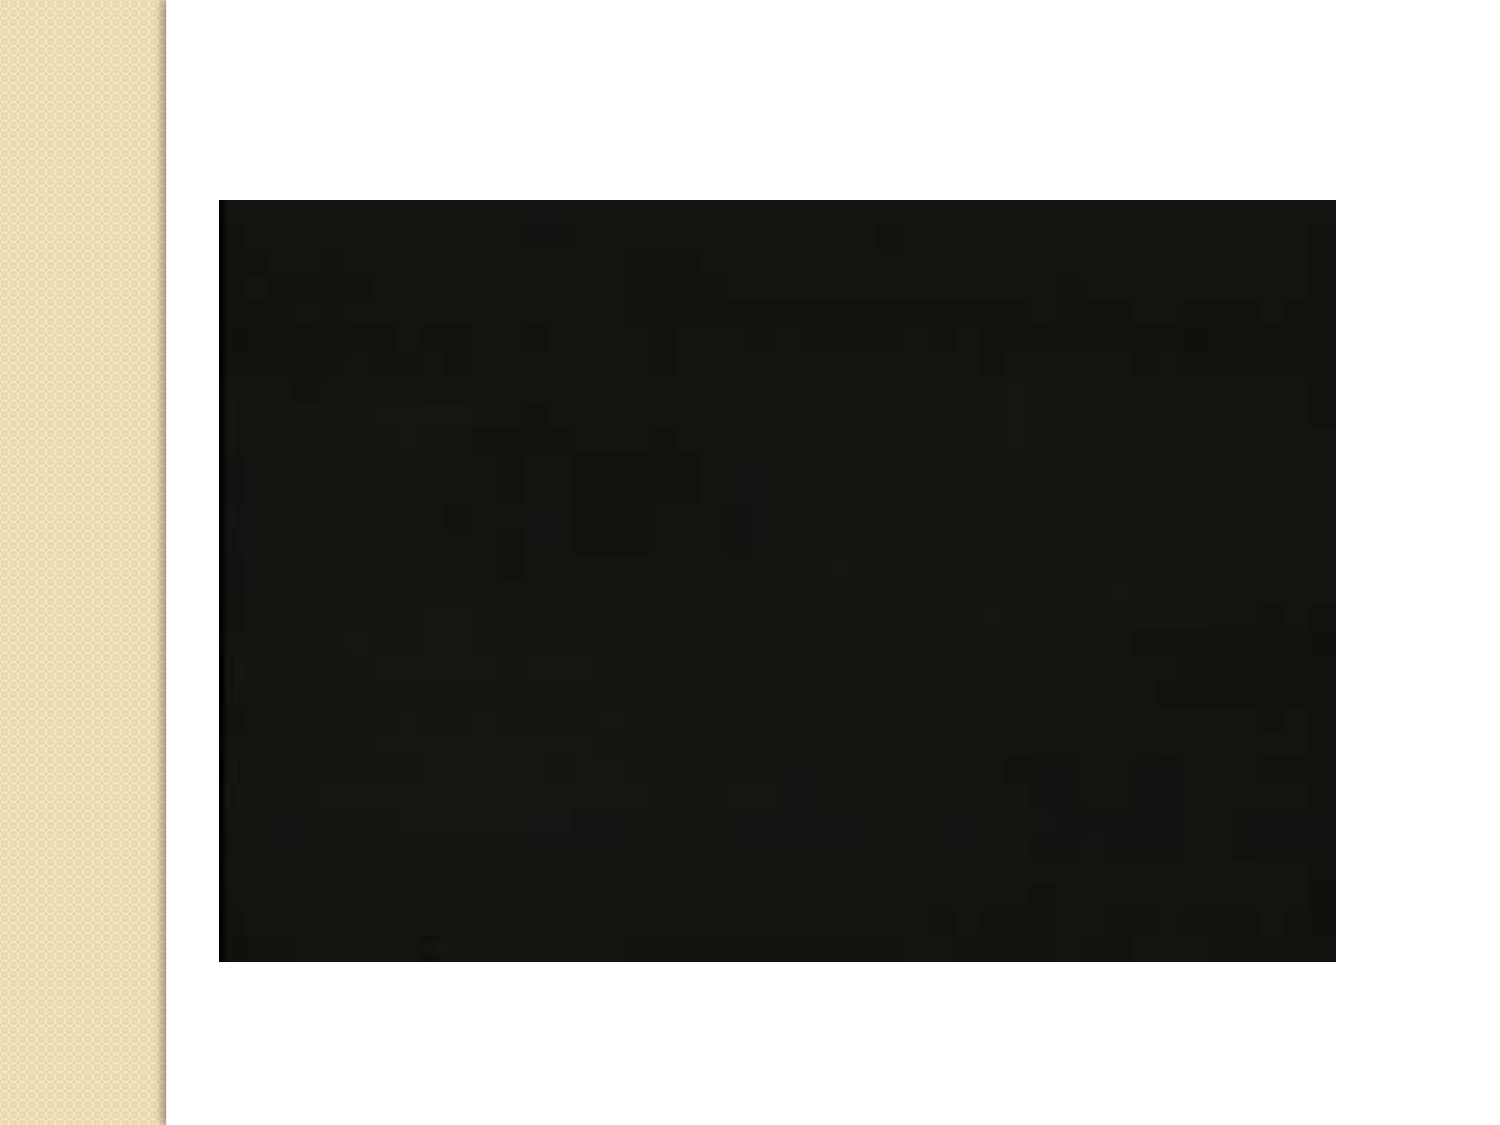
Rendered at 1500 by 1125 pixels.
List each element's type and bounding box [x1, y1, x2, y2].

text_box [218, 199, 1337, 963]
